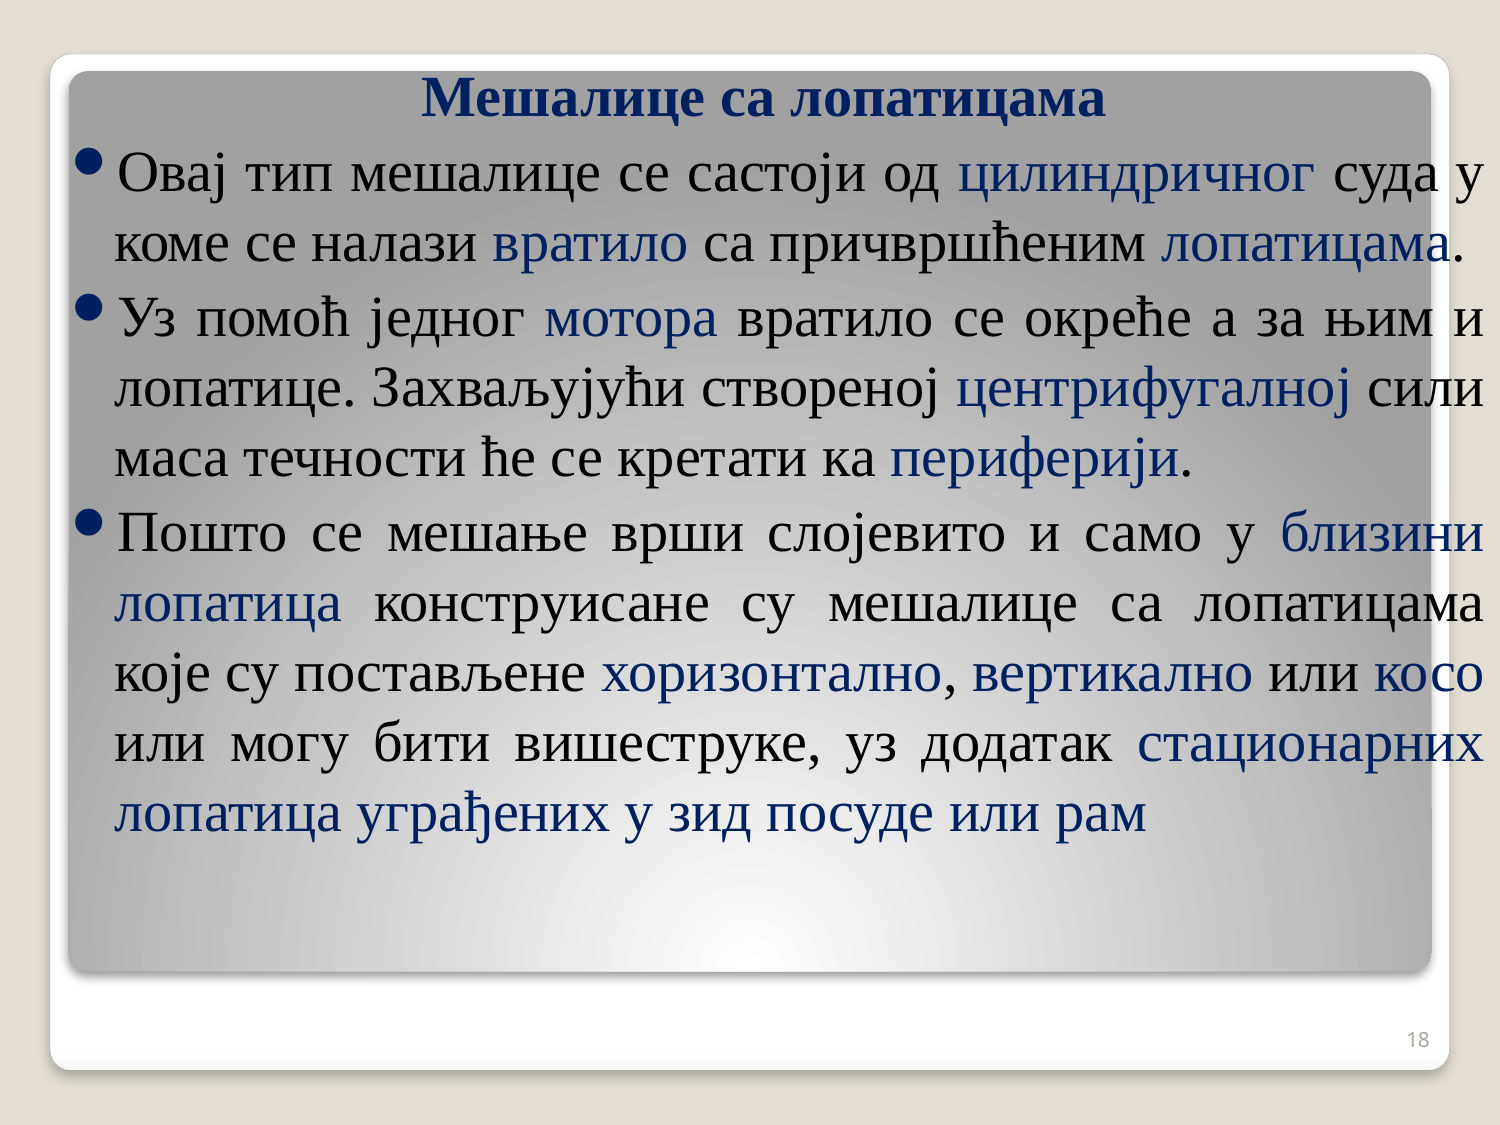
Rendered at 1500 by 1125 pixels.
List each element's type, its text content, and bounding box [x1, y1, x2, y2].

list Мешалице са лопатицама Овај тип мешалице се састоји од цилиндричног суда у коме се налази вратило са причвршћеним лопатицама. Уз помоћ једног мотора вратило се окреће а за њим и лопатице. Захваљујући створеној центрифугалној сили маса течности ће се кретати ка периферији. Пошто се мешање врши слојевито и само у близини лопатица конструисане су мешалице са лопатицама које су постављене хоризонтално, вертикално или косо или могу бити вишеструке, уз додатак стационарних лопатица уграђених у зид посуде или рам [41, 42, 1500, 1083]
slide_number 18 [1369, 1002, 1445, 1063]
